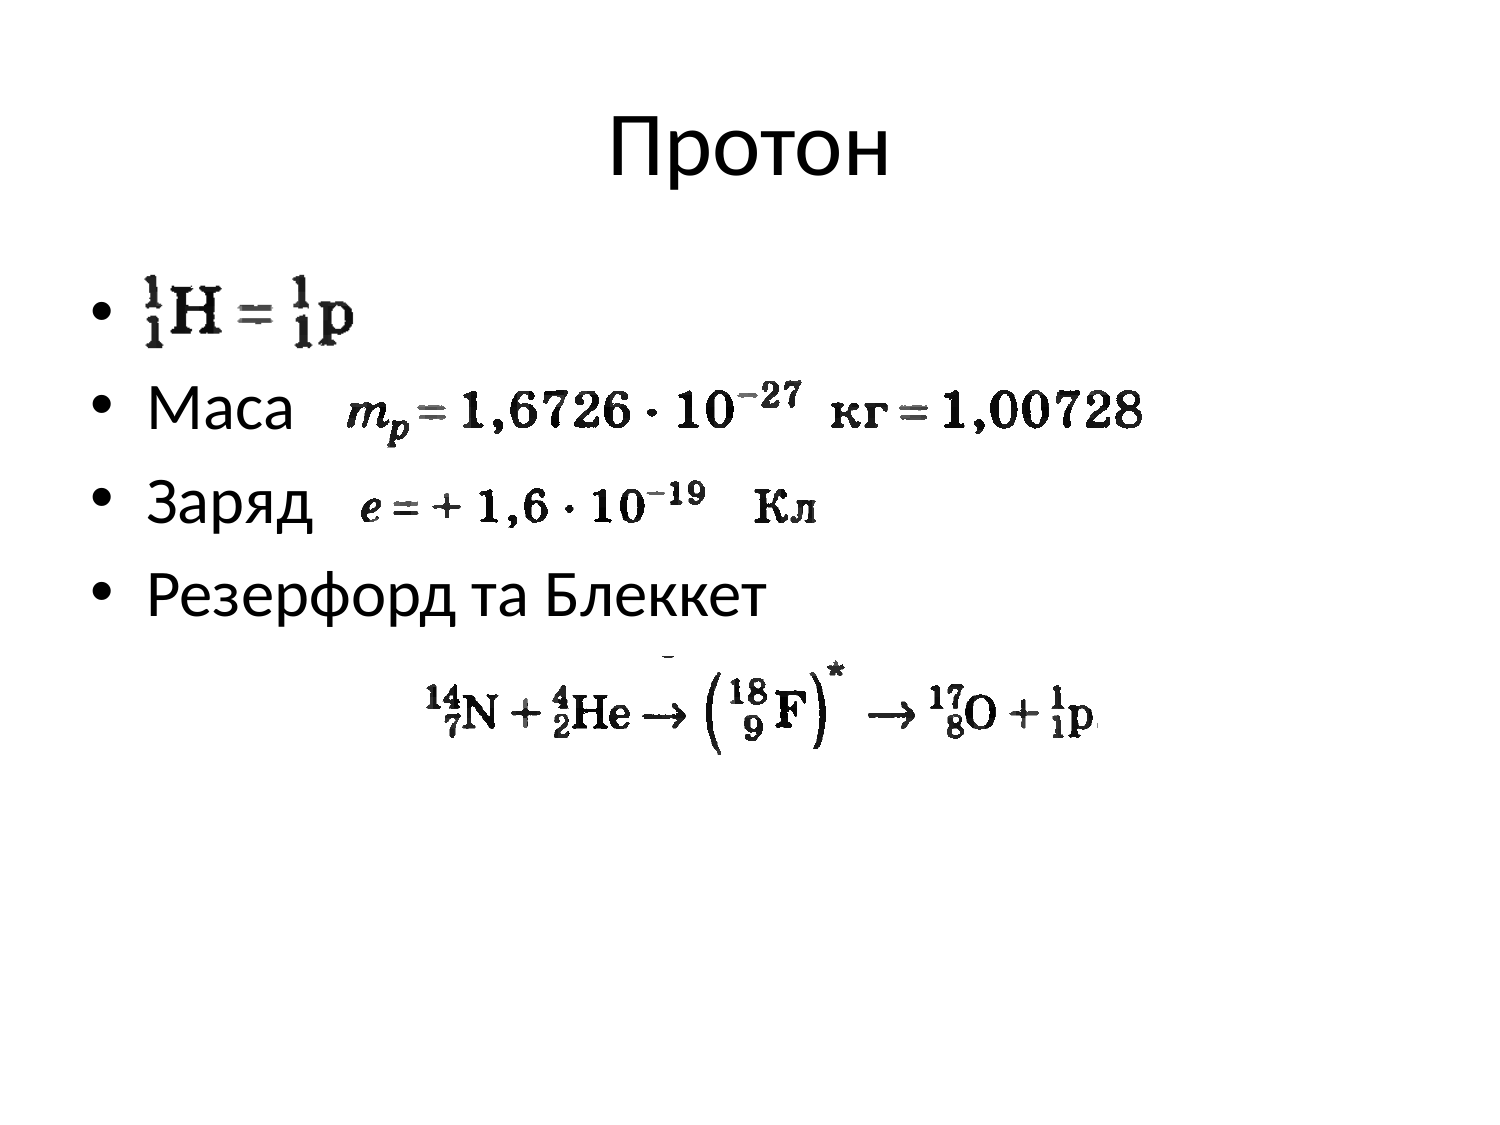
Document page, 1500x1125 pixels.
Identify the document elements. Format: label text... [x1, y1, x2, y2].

title Протон [75, 45, 1425, 233]
picture [409, 656, 1098, 762]
picture [339, 374, 1165, 448]
picture [116, 269, 365, 354]
list Маса Заряд Резерфорд та Блеккет [75, 262, 1425, 1005]
picture [351, 480, 821, 541]
